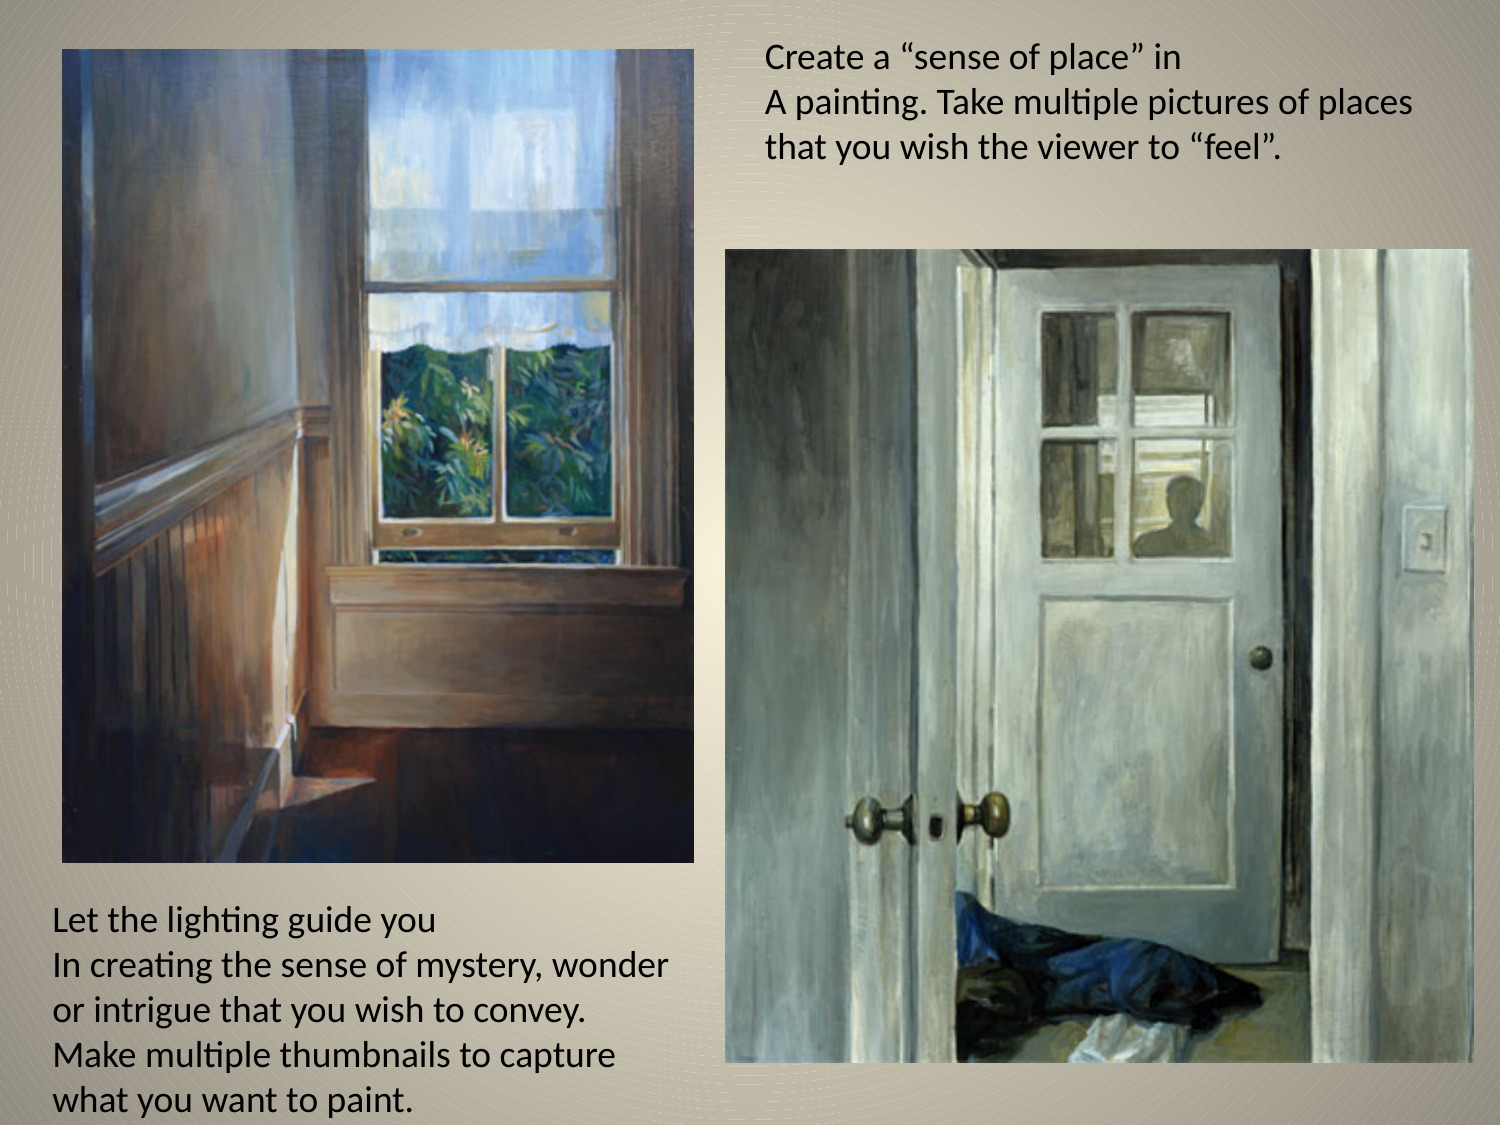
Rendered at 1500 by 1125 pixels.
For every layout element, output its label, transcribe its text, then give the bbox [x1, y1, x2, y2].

picture [62, 49, 694, 863]
picture [724, 249, 1474, 1063]
text_box Create a “sense of place” in A painting. Take multiple pictures of places that you wish the viewer to “feel”. [750, 24, 1450, 175]
text_box Let the lighting guide you In creating the sense of mystery, wonder or intrigue that you wish to convey. Make multiple thumbnails to capture what you want to paint. [37, 887, 688, 1125]
